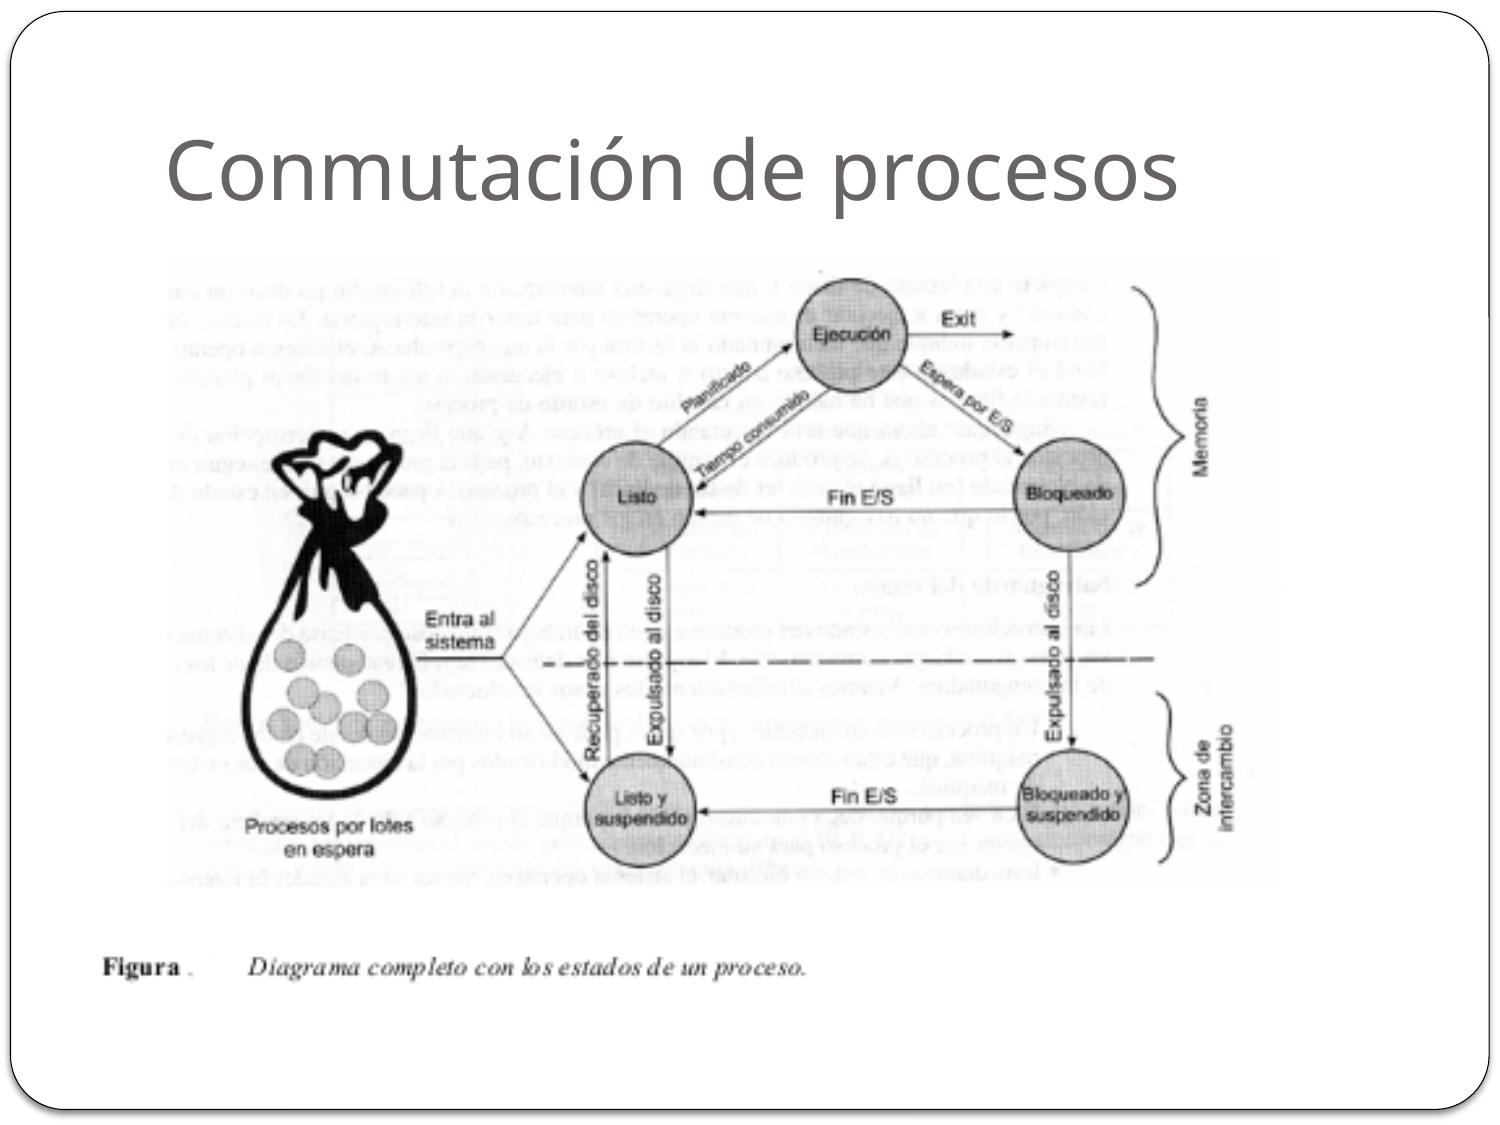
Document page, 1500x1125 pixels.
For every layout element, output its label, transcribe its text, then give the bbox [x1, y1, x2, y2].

title Conmutación de procesos [150, 45, 1425, 233]
picture [14, 219, 1282, 1011]
